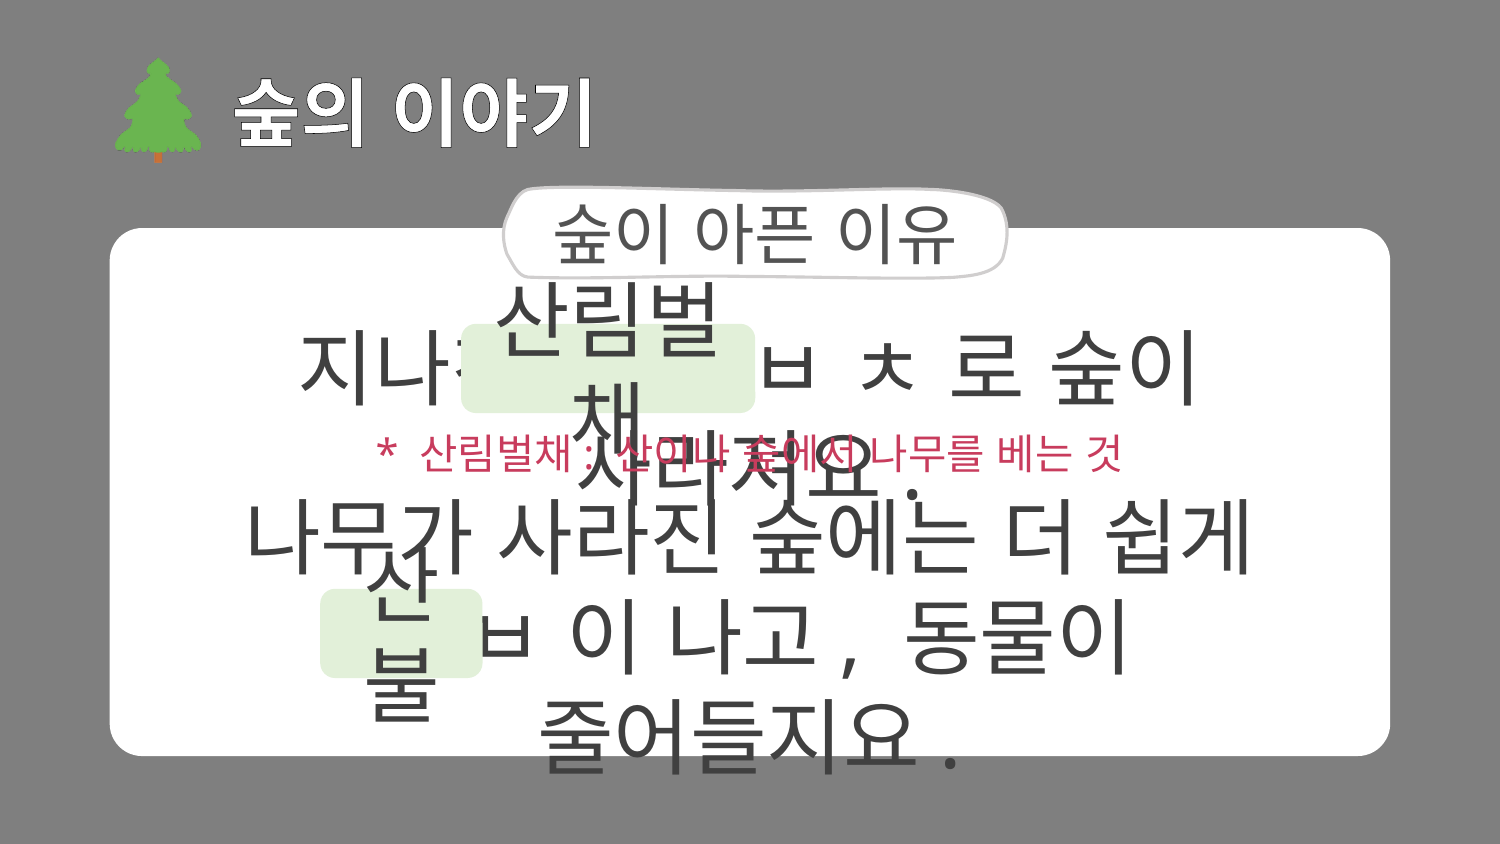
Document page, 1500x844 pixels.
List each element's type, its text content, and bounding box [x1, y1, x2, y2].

text_box 지나친 ㅅ ㄹ ㅂ ㅊ 로 숲이 사라져요. [226, 308, 1274, 477]
text_box * 산림벌채: 산이나 숲에서 나무를 베는 것 [354, 420, 1146, 485]
text_box 숲의 이야기 [216, 82, 1059, 140]
picture [109, 52, 204, 169]
text_box 산림벌채 [460, 322, 757, 415]
text_box 산불 [319, 587, 484, 680]
text_box 나무가 사라진 숲에는 더 쉽게 ㅅ ㅂ 이 나고, 동물이 줄어들지요. [226, 477, 1274, 793]
text_box [108, 226, 1392, 758]
text_box 숲이 아픈 이유 [502, 186, 1009, 280]
